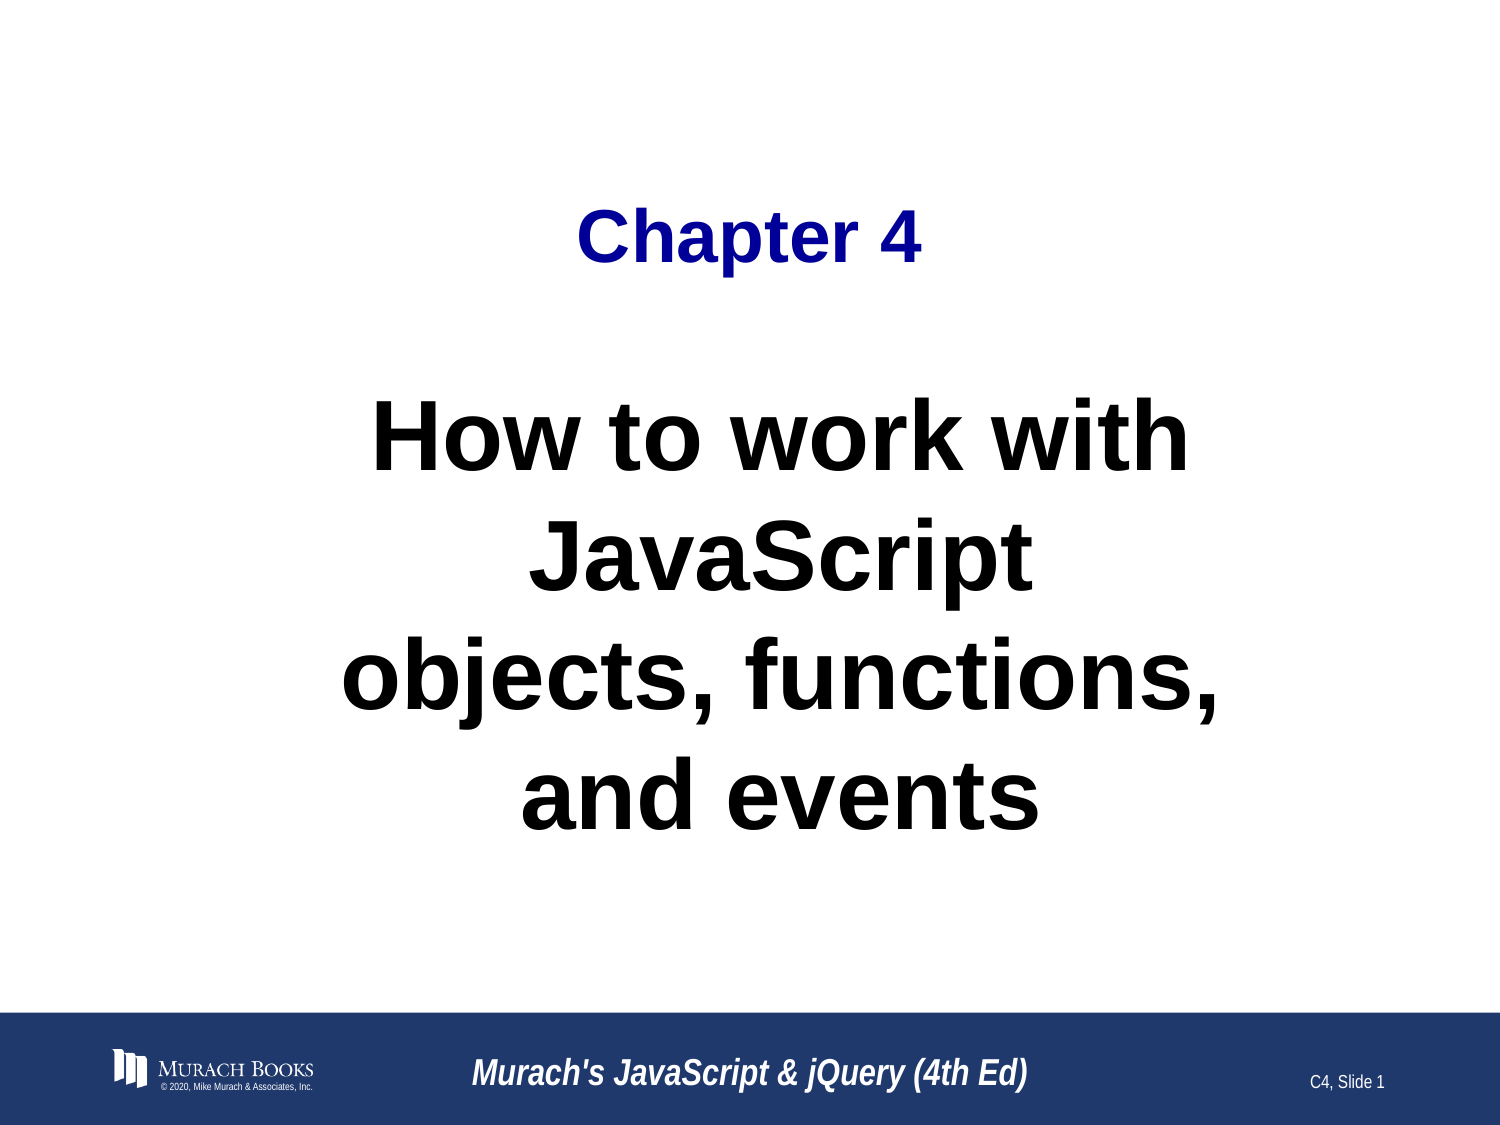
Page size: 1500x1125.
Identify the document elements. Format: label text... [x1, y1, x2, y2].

footer © 2020, Mike Murach & Associates, Inc. [12, 1025, 463, 1100]
list How to work with JavaScript objects, functions, and events [312, 362, 1250, 850]
title Chapter 4 [112, 187, 1388, 279]
slide_number Murach's JavaScript & jQuery (4th Ed) [463, 1025, 1050, 1100]
slide_number C4, Slide 1 [1087, 1025, 1400, 1100]
